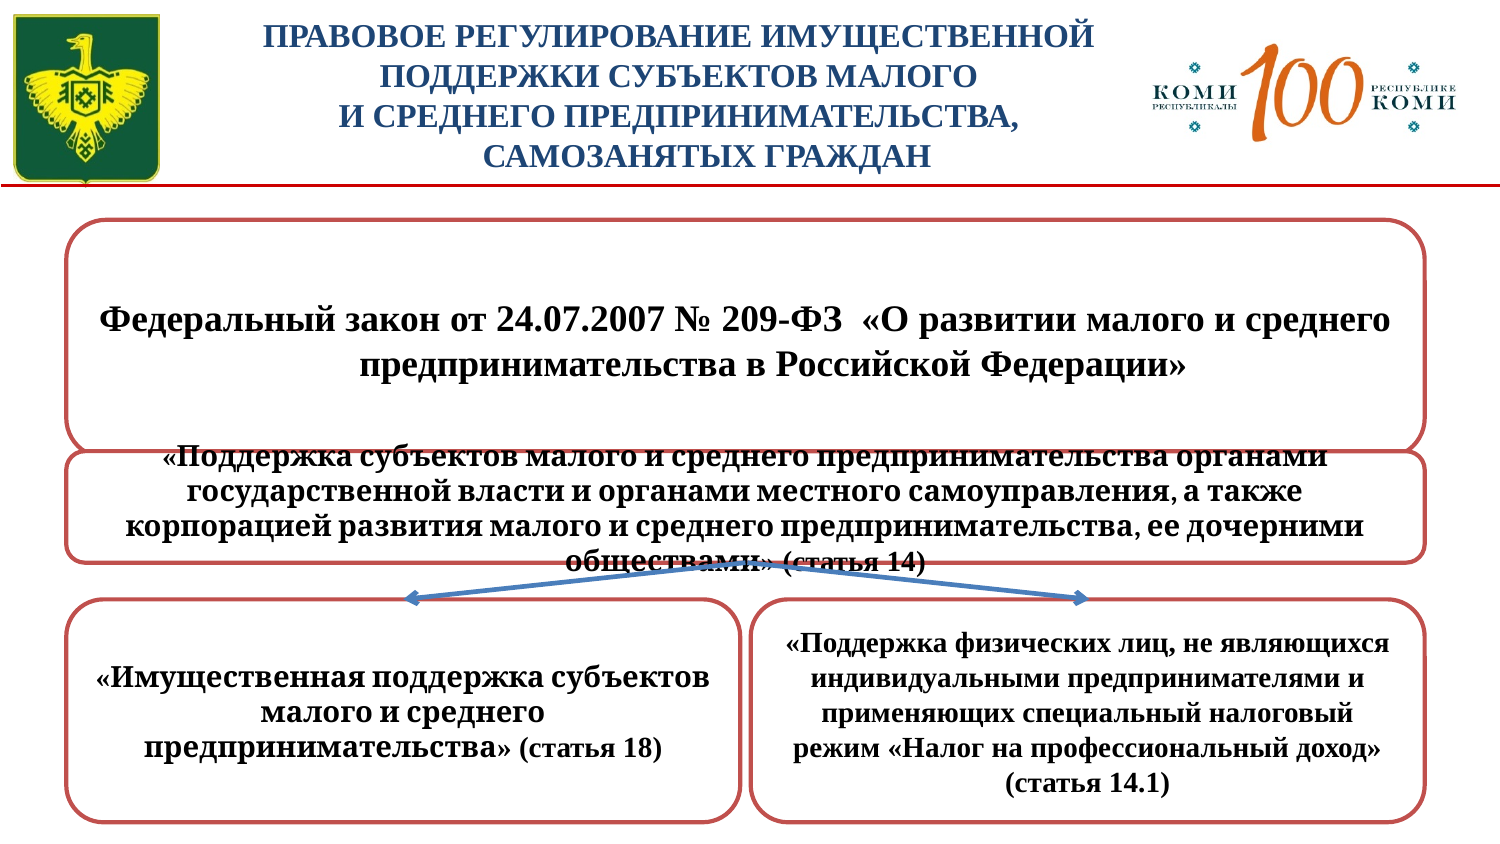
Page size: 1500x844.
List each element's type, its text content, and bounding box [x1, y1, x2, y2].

text_box «Имущественная поддержка субъектов малого и среднего предпринимательства» (статья 18) [64, 597, 743, 825]
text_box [747, 562, 1090, 600]
text_box Федеральный закон от 24.07.2007 № 209-ФЗ «О развитии малого и среднего предпринимательства в Российской Федерации» [64, 217, 1427, 450]
picture [13, 14, 160, 185]
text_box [403, 562, 746, 600]
text_box «Поддержка субъектов малого и среднего предпринимательства органами государственной власти и органами местного самоуправления, а также корпорацией развития малого и среднего предпринимательства, ее дочерними обществами» (статья 14) [64, 449, 1427, 565]
text_box ПРАВОВОЕ РЕГУЛИРОВАНИЕ ИМУЩЕСТВЕННОЙ ПОДДЕРЖКИ СУБЪЕКТОВ МАЛОГО И СРЕДНЕГО ПРЕДПРИНИМАТЕЛЬСТВА, САМОЗАНЯТЫХ ГРАЖДАН [194, 45, 1102, 143]
picture [1107, 28, 1500, 158]
text_box «Поддержка физических лиц, не являющихся индивидуальными предпринимателями и применяющих специальный налоговый режим «Налог на профессиональный доход» (статья 14.1) [748, 597, 1427, 825]
